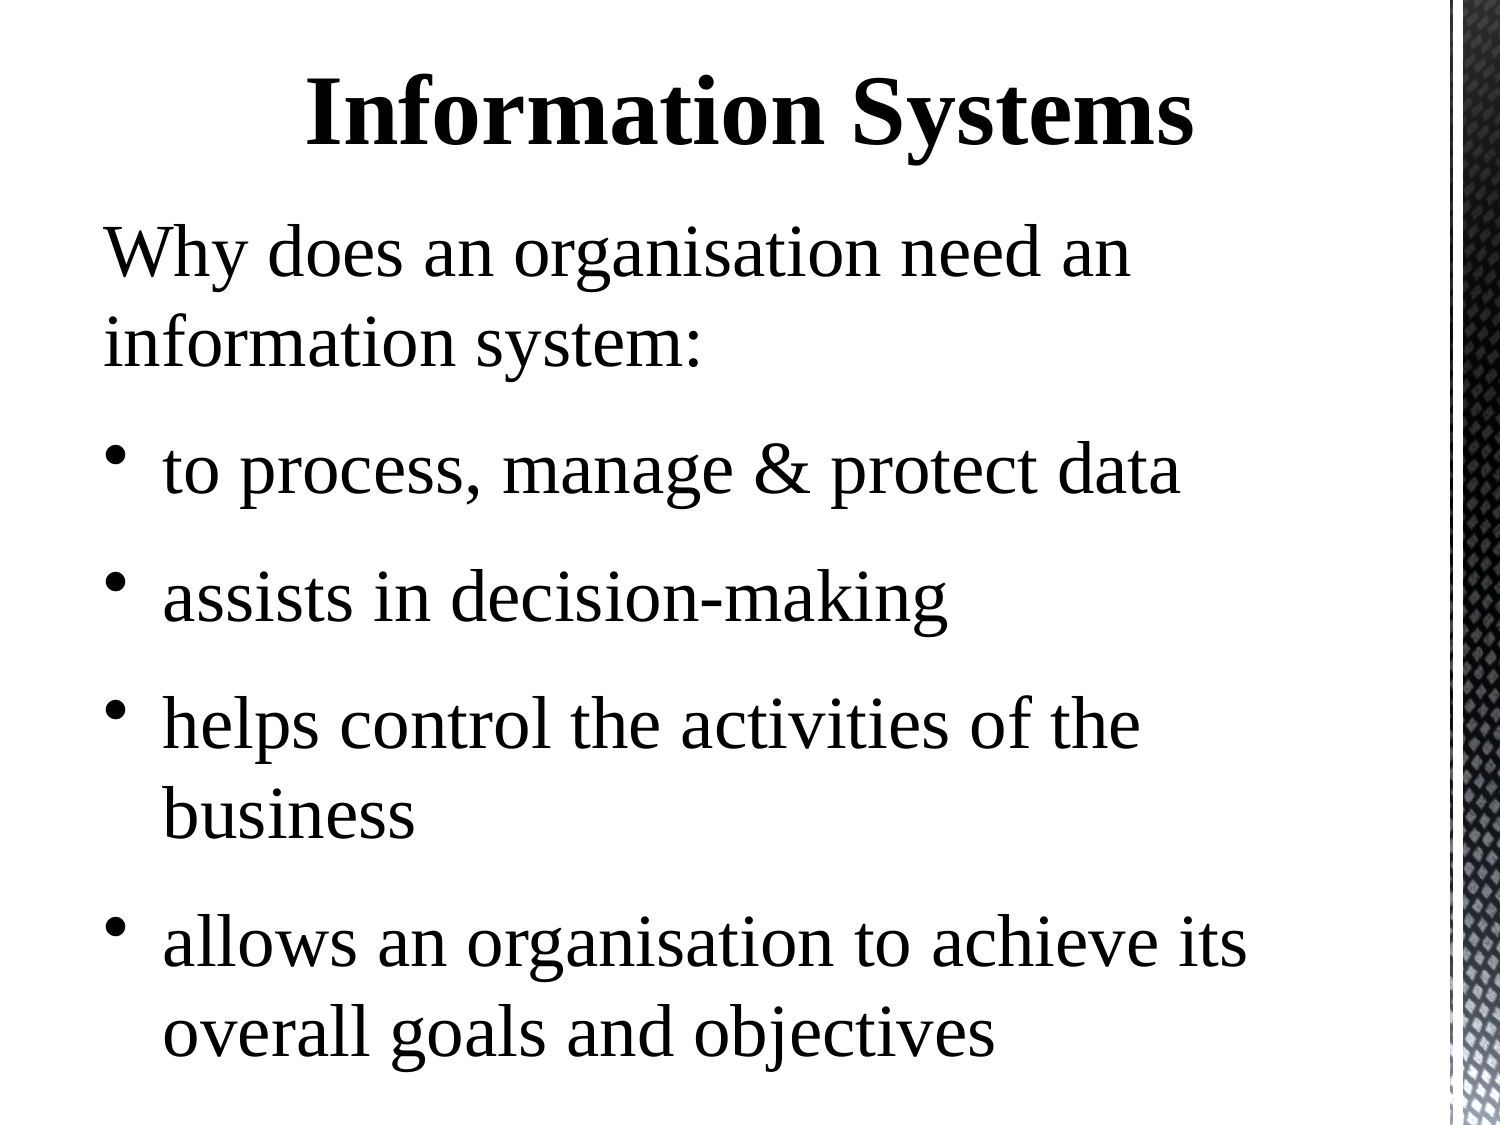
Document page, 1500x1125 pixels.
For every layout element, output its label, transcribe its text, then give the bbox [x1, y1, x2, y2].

picture [1447, 0, 1500, 1125]
text_box Information Systems [99, 37, 1400, 173]
text_box Why does an organisation need an information system: to process, manage & protect data assists in decision-making helps control the activities of the business allows an organisation to achieve its overall goals and objectives [88, 193, 1414, 1079]
